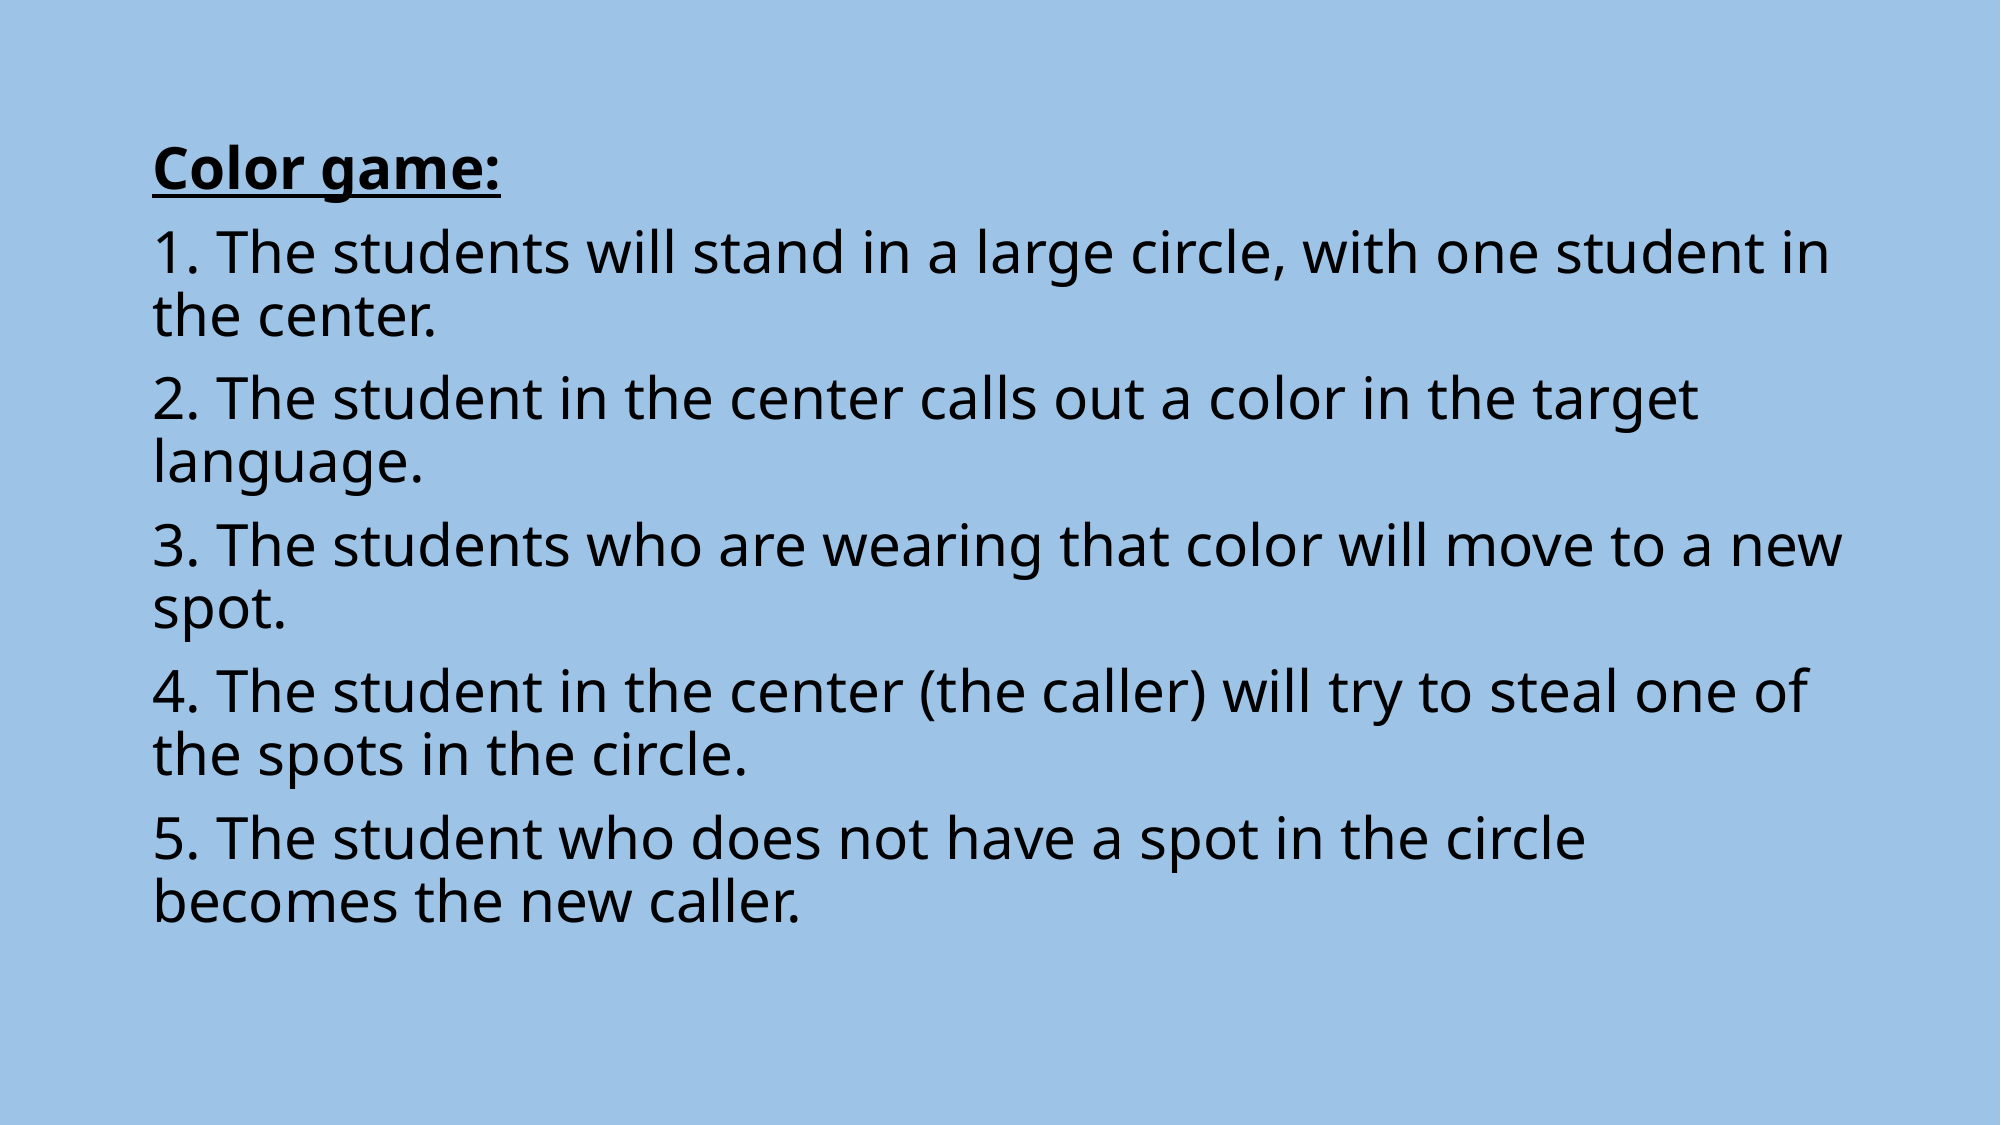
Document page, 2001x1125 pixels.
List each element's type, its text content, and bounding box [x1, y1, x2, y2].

list Color game: 1. The students will stand in a large circle, with one student in the center. 2. The student in the center calls out a color in the target language. 3. The students who are wearing that color will move to a new spot. 4. The student in the center (the caller) will try to steal one of the spots in the circle. 5. The student who does not have a spot in the circle becomes the new caller. [137, 131, 1863, 1014]
